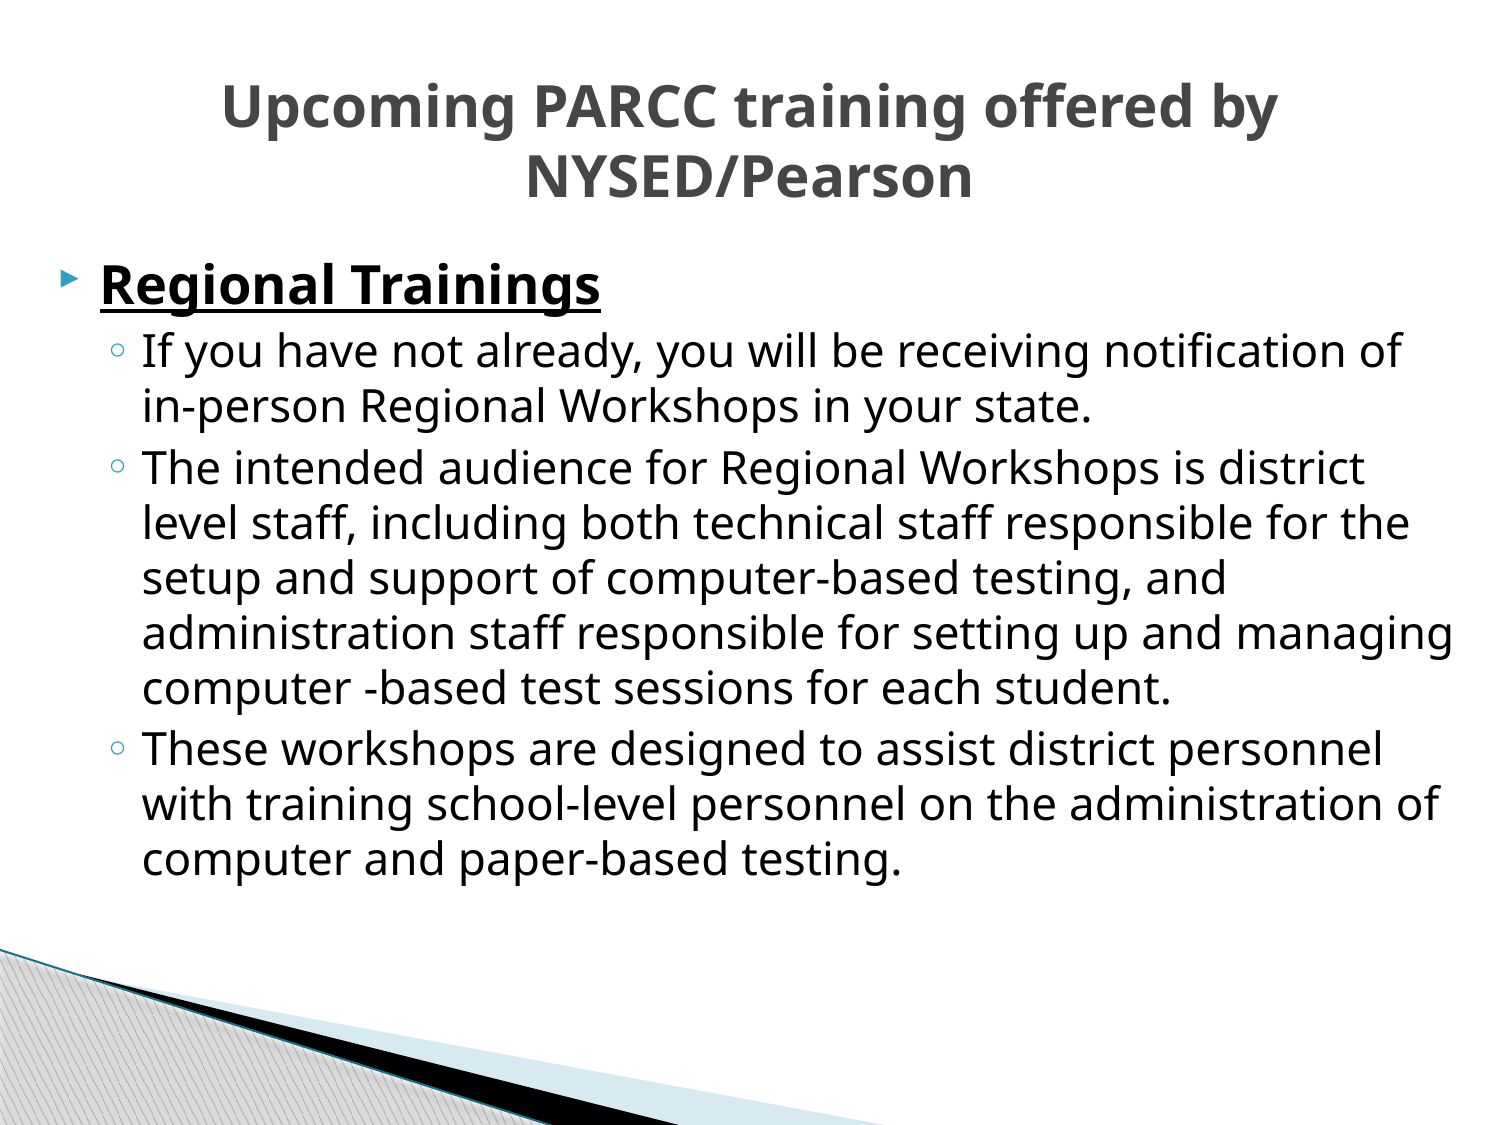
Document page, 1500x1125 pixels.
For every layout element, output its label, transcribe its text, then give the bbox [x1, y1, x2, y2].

title Upcoming PARCC training offered by NYSED/Pearson [75, 45, 1425, 233]
list Regional Trainings If you have not already, you will be receiving notification of in-person Regional Workshops in your state. The intended audience for Regional Workshops is district level staff, including both technical staff responsible for the setup and support of computer-based testing, and administration staff responsible for setting up and managing computer -based test sessions for each student. These workshops are designed to assist district personnel with training school-level personnel on the administration of computer and paper-based testing. [24, 243, 1475, 986]
